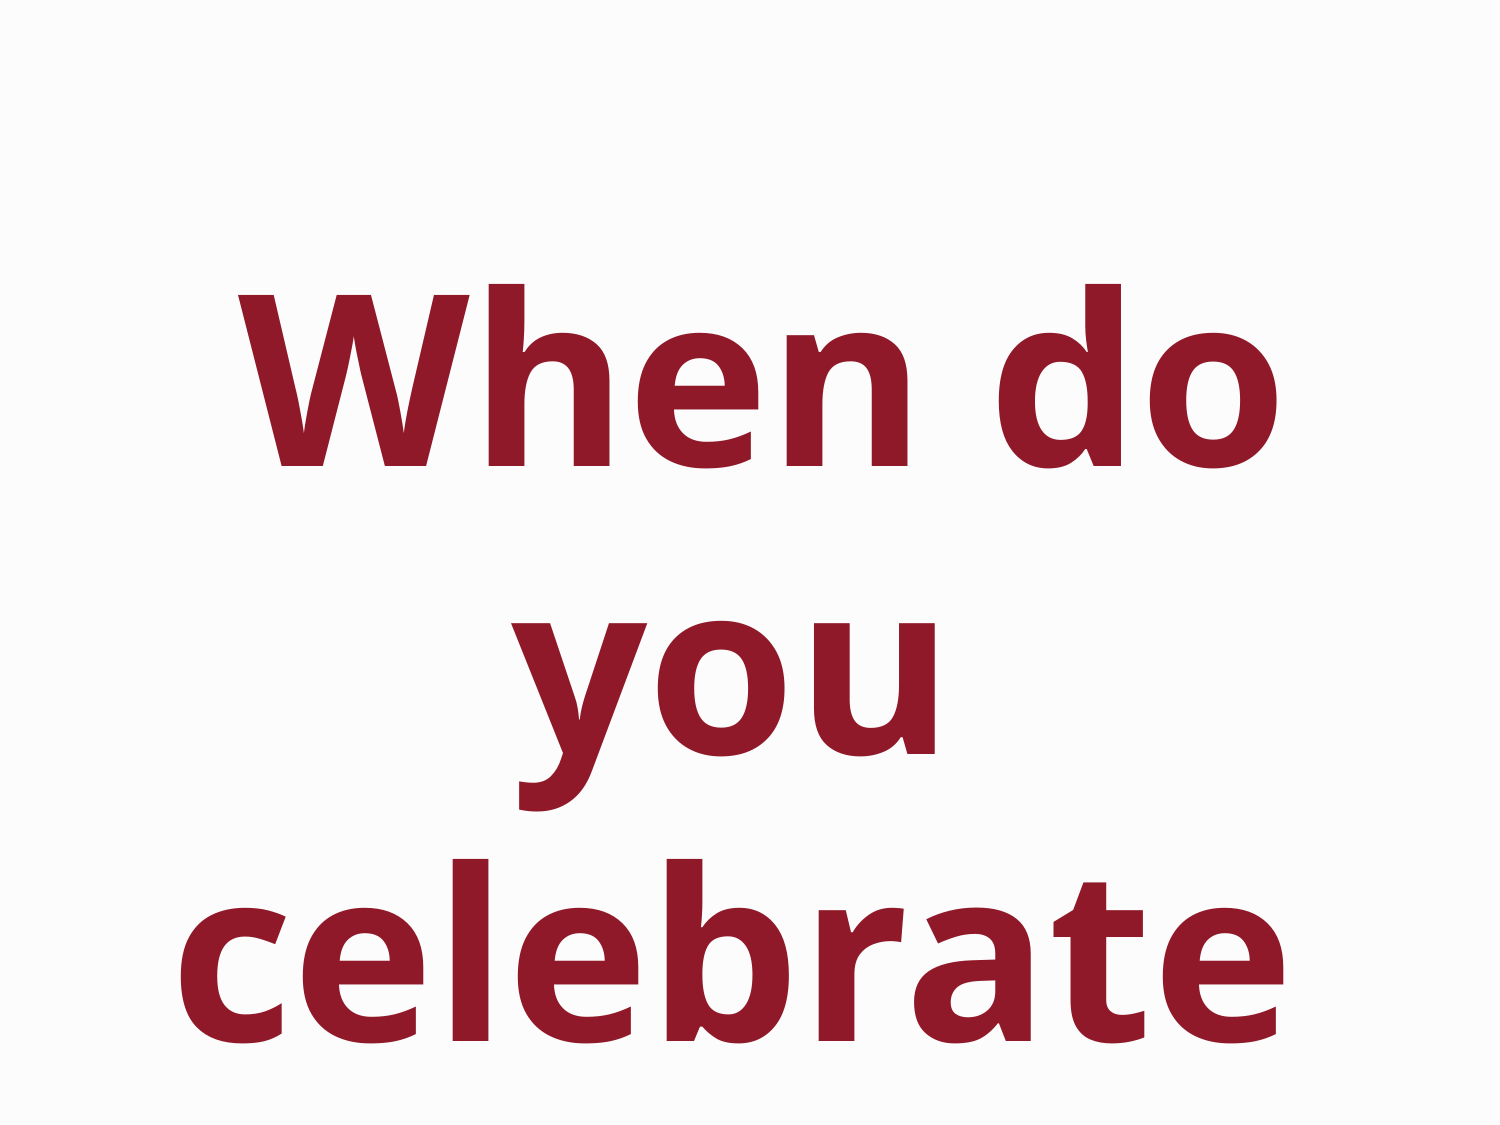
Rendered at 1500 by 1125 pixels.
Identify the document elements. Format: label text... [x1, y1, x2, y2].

text_box When do you celebrate …? [17, 219, 1447, 1125]
